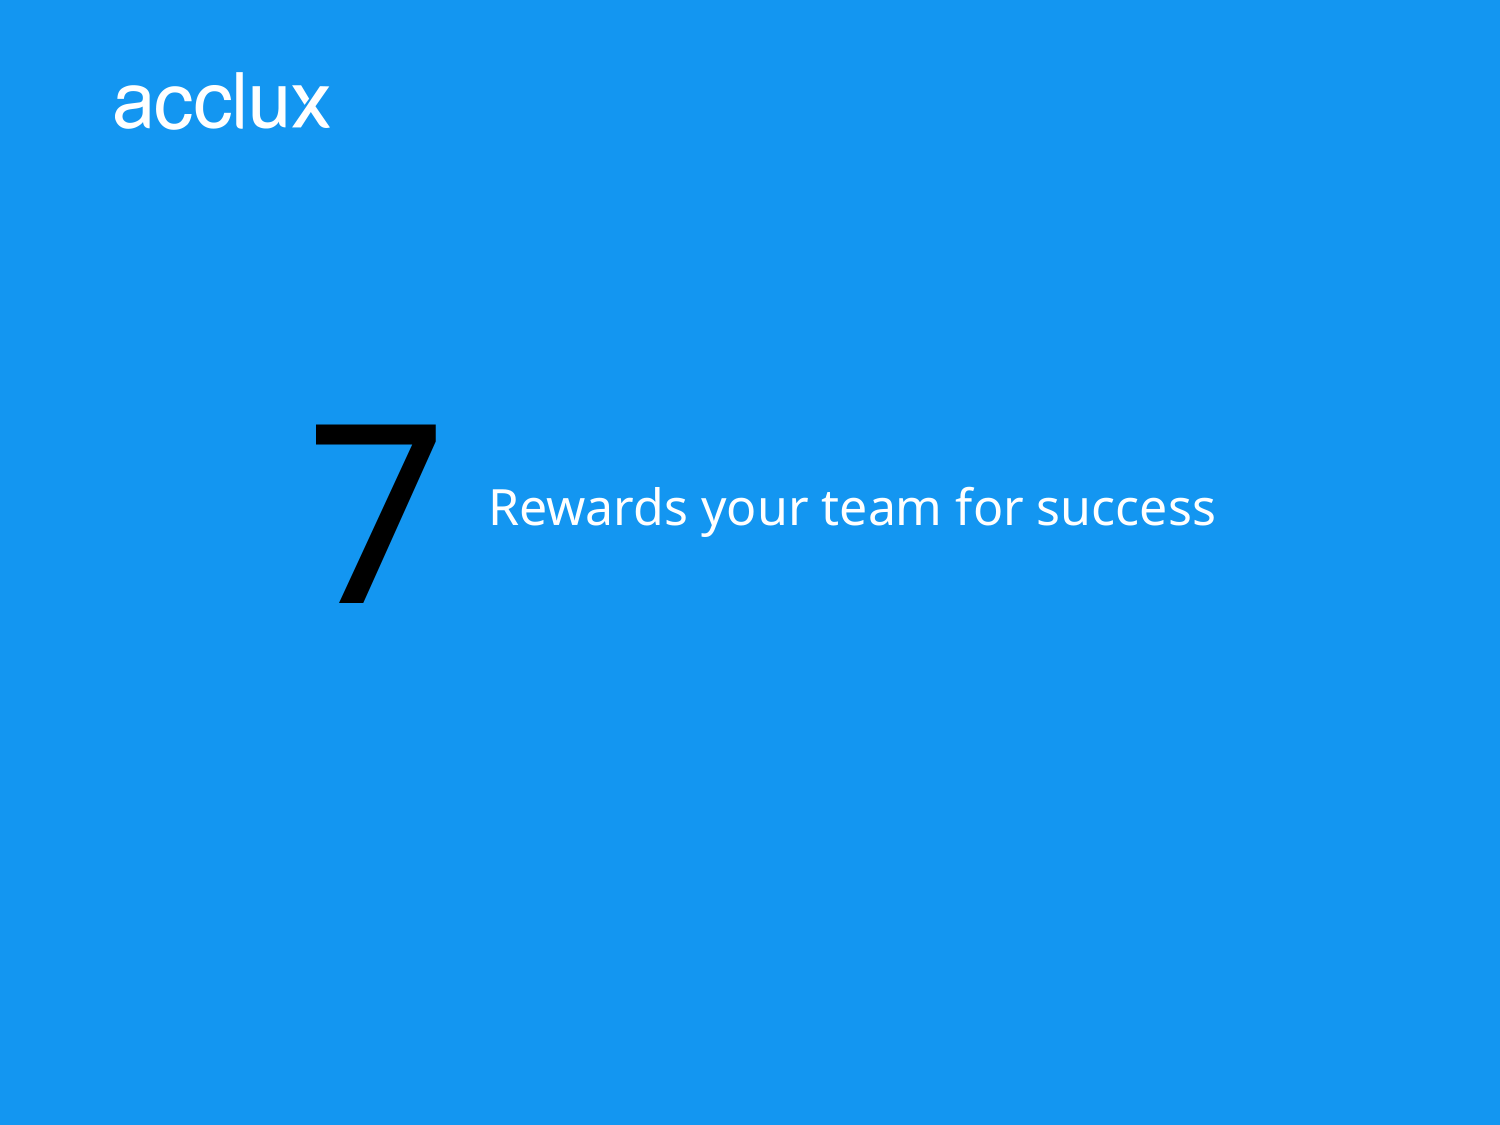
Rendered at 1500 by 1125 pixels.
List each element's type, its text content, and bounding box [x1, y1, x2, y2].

text_box 7 [290, 346, 354, 662]
text_box Rewards your team for success [473, 467, 1317, 543]
text_box [0, 0, 1500, 1125]
picture [115, 71, 330, 131]
